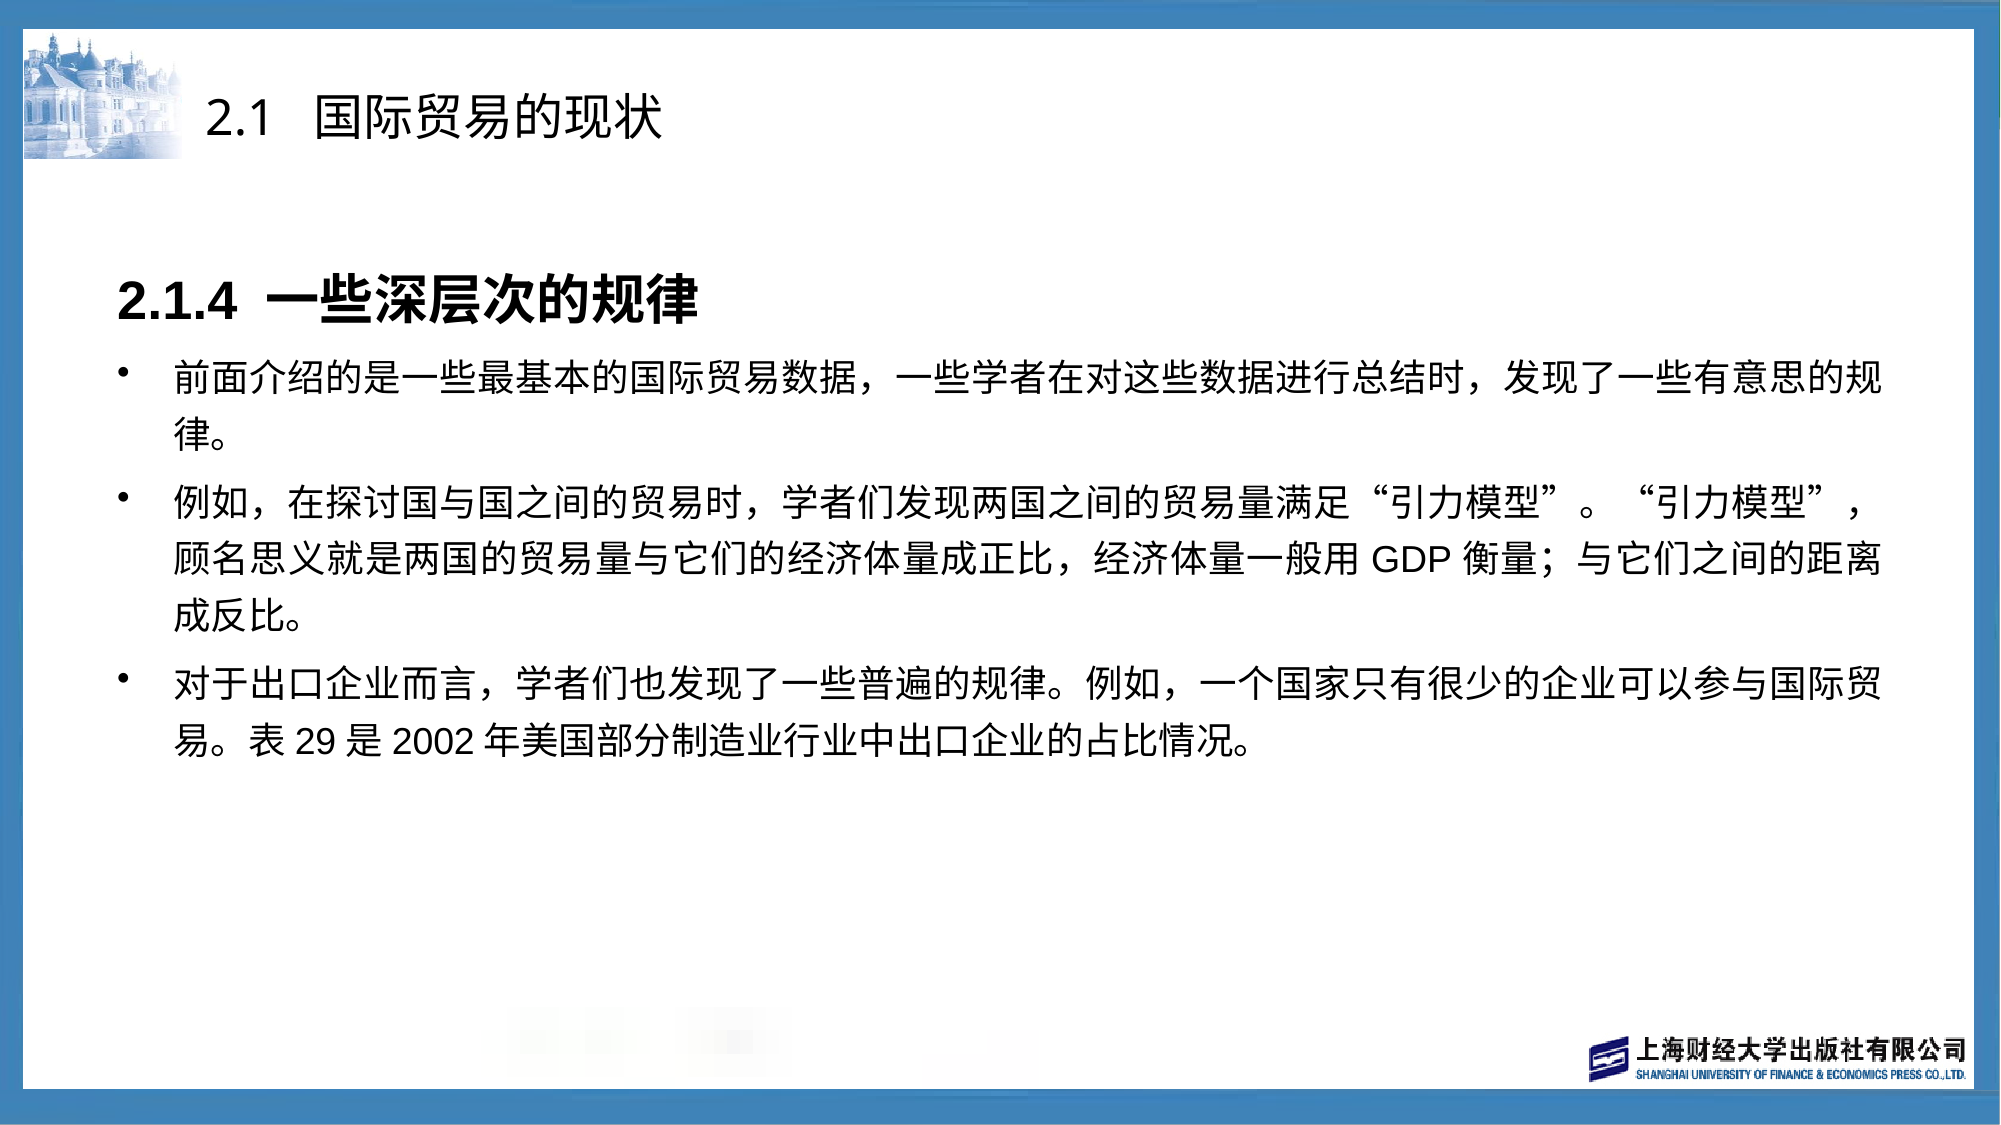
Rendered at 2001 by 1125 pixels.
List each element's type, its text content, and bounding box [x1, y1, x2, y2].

title 2.1 国际贸易的现状 [190, 64, 1547, 168]
picture [0, 0, 2001, 1125]
list 2.1.4 一些深层次的规律 前面介绍的是一些最基本的国际贸易数据，一些学者在对这些数据进行总结时，发现了一些有意思的规律。 例如，在探讨国与国之间的贸易时，学者们发现两国之间的贸易量满足“引力模型”。“引力模型”，顾名思义就是两国的贸易量与它们的经济体量成正比，经济体量一般用GDP衡量；与它们之间的距离成反比。 对于出口企业而言，学者们也发现了一些普遍的规律。例如，一个国家只有很少的企业可以参与国际贸易。表29是2002年美国部分制造业行业中出口企业的占比情况。 [102, 241, 1898, 1065]
